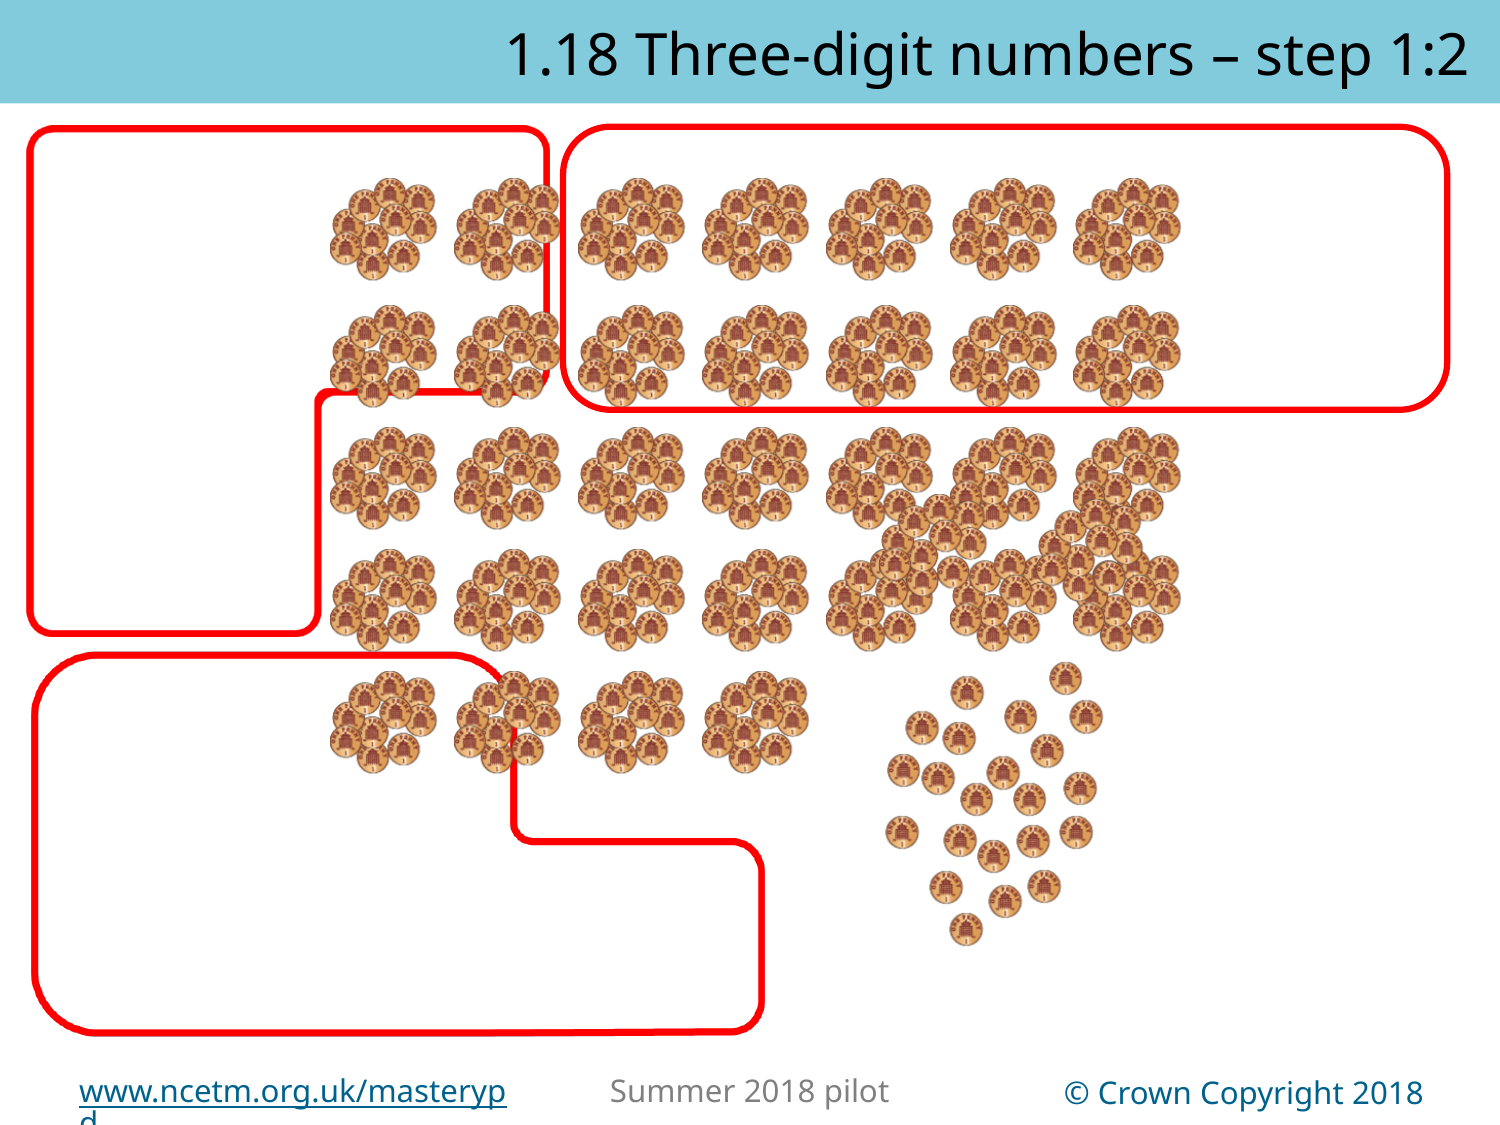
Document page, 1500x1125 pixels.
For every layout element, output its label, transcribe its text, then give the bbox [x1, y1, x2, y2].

picture [702, 304, 817, 409]
text_box [563, 126, 1448, 410]
picture [949, 304, 1065, 409]
list 1.18 Three-digit numbers – step 1:2 [0, 0, 1500, 104]
picture [825, 178, 941, 282]
picture [702, 426, 817, 531]
picture [578, 178, 693, 282]
picture [876, 656, 1109, 952]
picture [1073, 178, 1189, 282]
picture [949, 178, 1065, 282]
picture [493, 1088, 501, 1099]
picture [875, 810, 925, 855]
picture [702, 178, 817, 282]
picture [825, 304, 941, 409]
picture [825, 426, 1189, 653]
picture [297, 1088, 305, 1099]
picture [11, 125, 817, 1110]
picture [578, 426, 693, 531]
picture [1073, 304, 1189, 409]
picture [578, 304, 693, 409]
